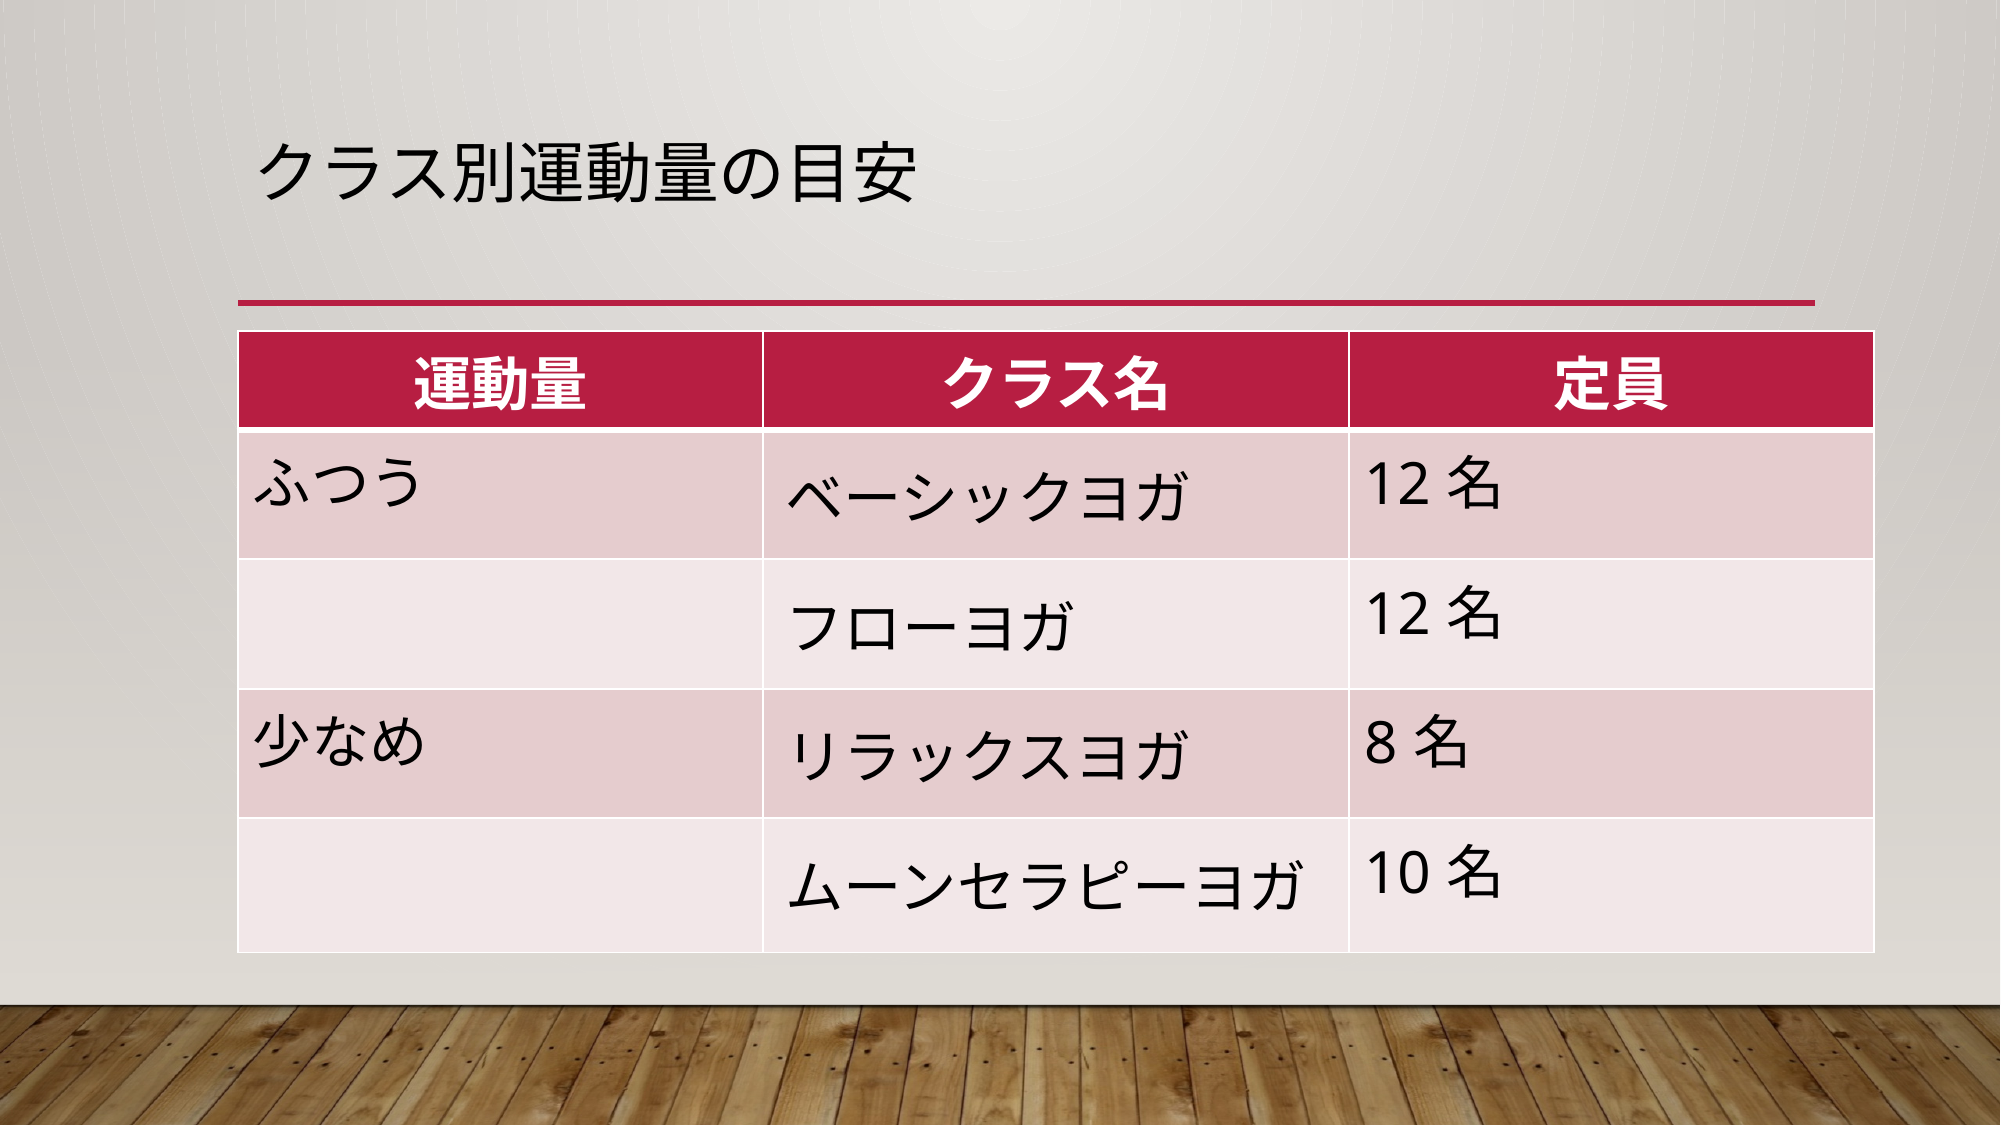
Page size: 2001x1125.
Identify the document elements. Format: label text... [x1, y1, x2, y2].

table_cell 12名 [1350, 433, 1873, 558]
table_cell リラックスヨガ [764, 690, 1348, 817]
title クラス別運動量の目安 [238, 131, 1814, 305]
picture [0, 1005, 2000, 1125]
table_cell 8名 [1350, 690, 1873, 817]
table_cell 10名 [1350, 819, 1873, 952]
table_cell ムーンセラピーヨガ [764, 819, 1348, 952]
table_cell [239, 819, 762, 952]
table_header 定員 [1350, 332, 1873, 427]
table_header 運動量 [239, 332, 762, 427]
table_cell 12名 [1350, 560, 1873, 688]
table_cell フローヨガ [764, 560, 1348, 688]
table_cell [239, 560, 762, 688]
table_cell ベーシックヨガ [764, 433, 1348, 558]
table_cell ふつう [239, 433, 762, 558]
table_cell 少なめ [239, 690, 762, 817]
table_header クラス名 [764, 332, 1348, 427]
